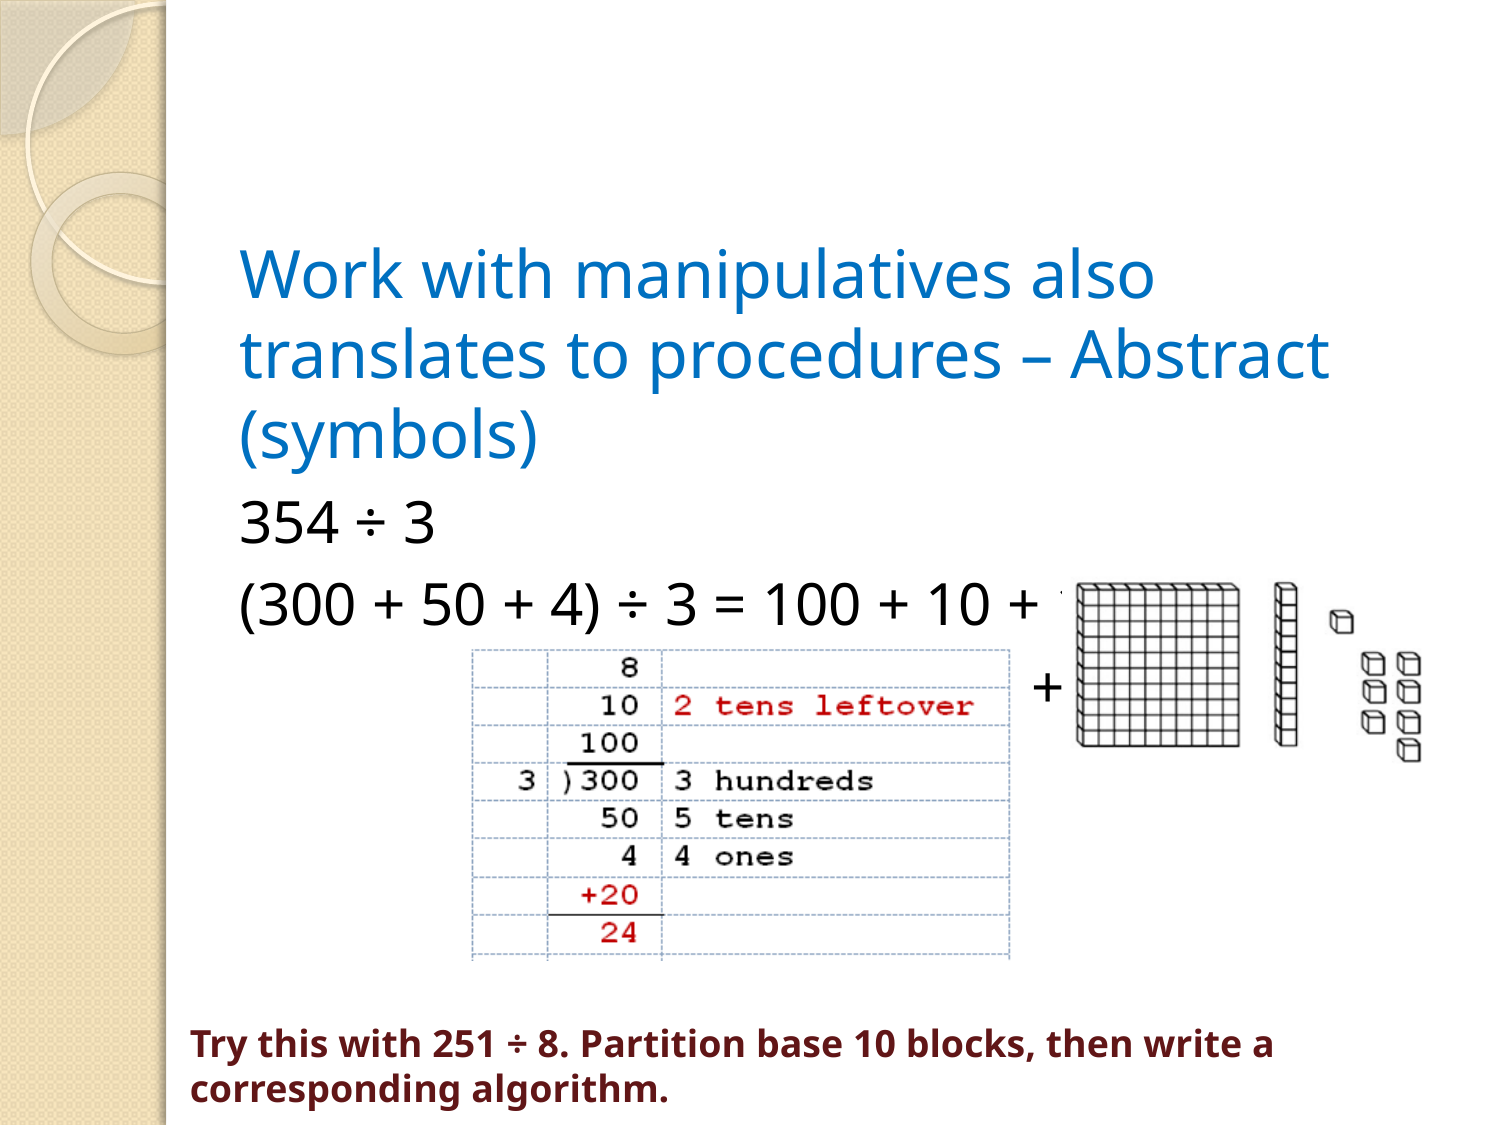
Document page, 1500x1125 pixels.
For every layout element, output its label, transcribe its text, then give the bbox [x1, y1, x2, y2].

list Work with manipulatives also translates to procedures – Abstract (symbols) 354 ÷ 3 (300 + 50 + 4) ÷ 3 = 100 + 10 + 1 r 21 100 + 10 + 1 + 7 [225, 224, 1450, 1012]
text_box Try this with 251 ÷ 8. Partition base 10 blocks, then write a corresponding algorithm. [174, 1012, 1500, 1118]
picture [1062, 562, 1445, 774]
picture [461, 637, 1027, 961]
